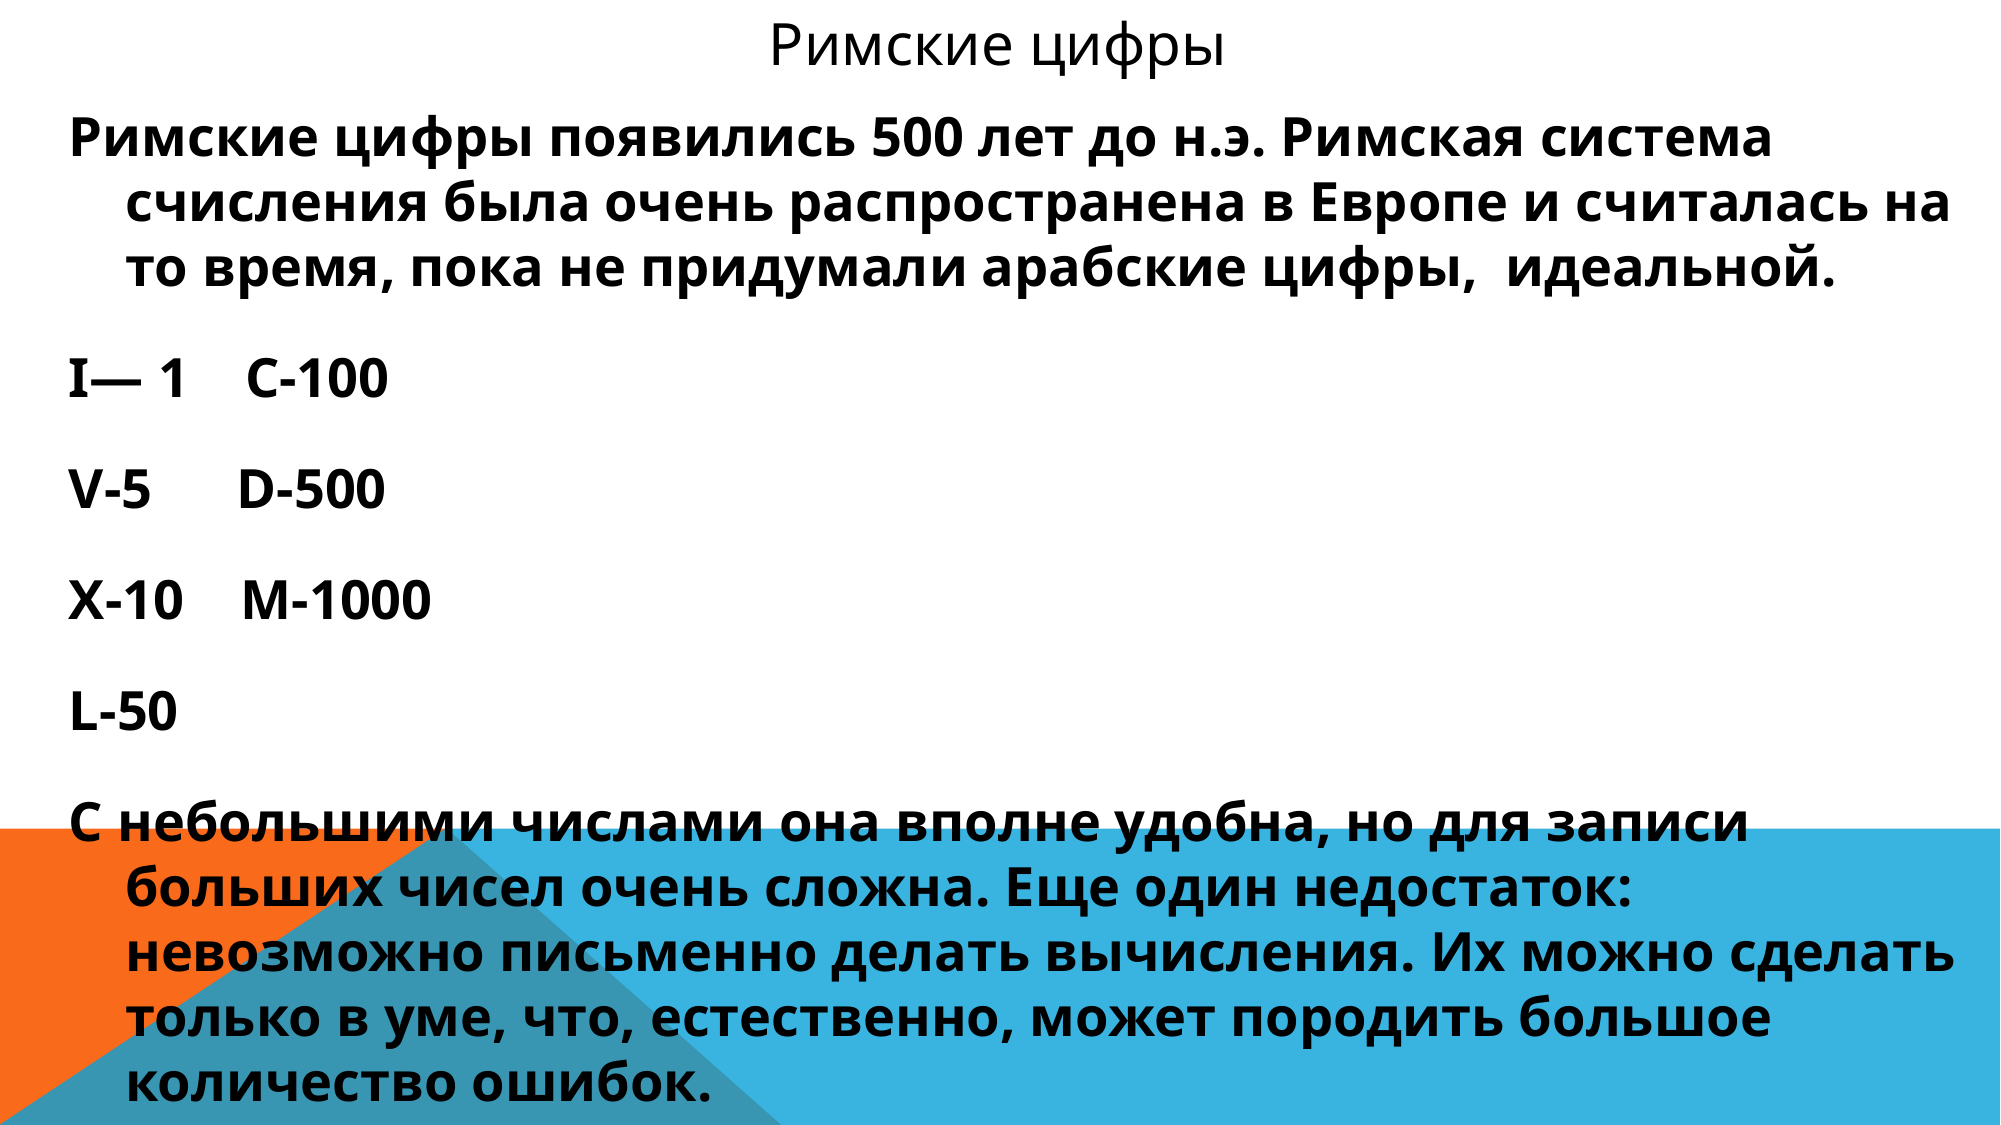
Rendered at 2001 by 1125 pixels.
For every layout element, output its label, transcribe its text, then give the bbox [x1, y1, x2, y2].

list Римские цифры появились 500 лет до н.э. Римская система счисления была очень распространена в Европе и считалась на то время, пока не придумали арабские цифры, идеальной. I— 1 C-100 V-5 D-500 X-10 M-1000 L-50 С небольшими числами она вполне удобна, но для записи больших чисел очень сложна. Еще один недостаток: невозможно письменно делать вычисления. Их можно сделать только в уме, что, естественно, может породить большое количество ошибок. Сейчас римские цифры тоже применяют, например, в записи века, порядкового номера монарха и т.п. [54, 94, 2000, 977]
title Римские цифры [97, 0, 1898, 94]
